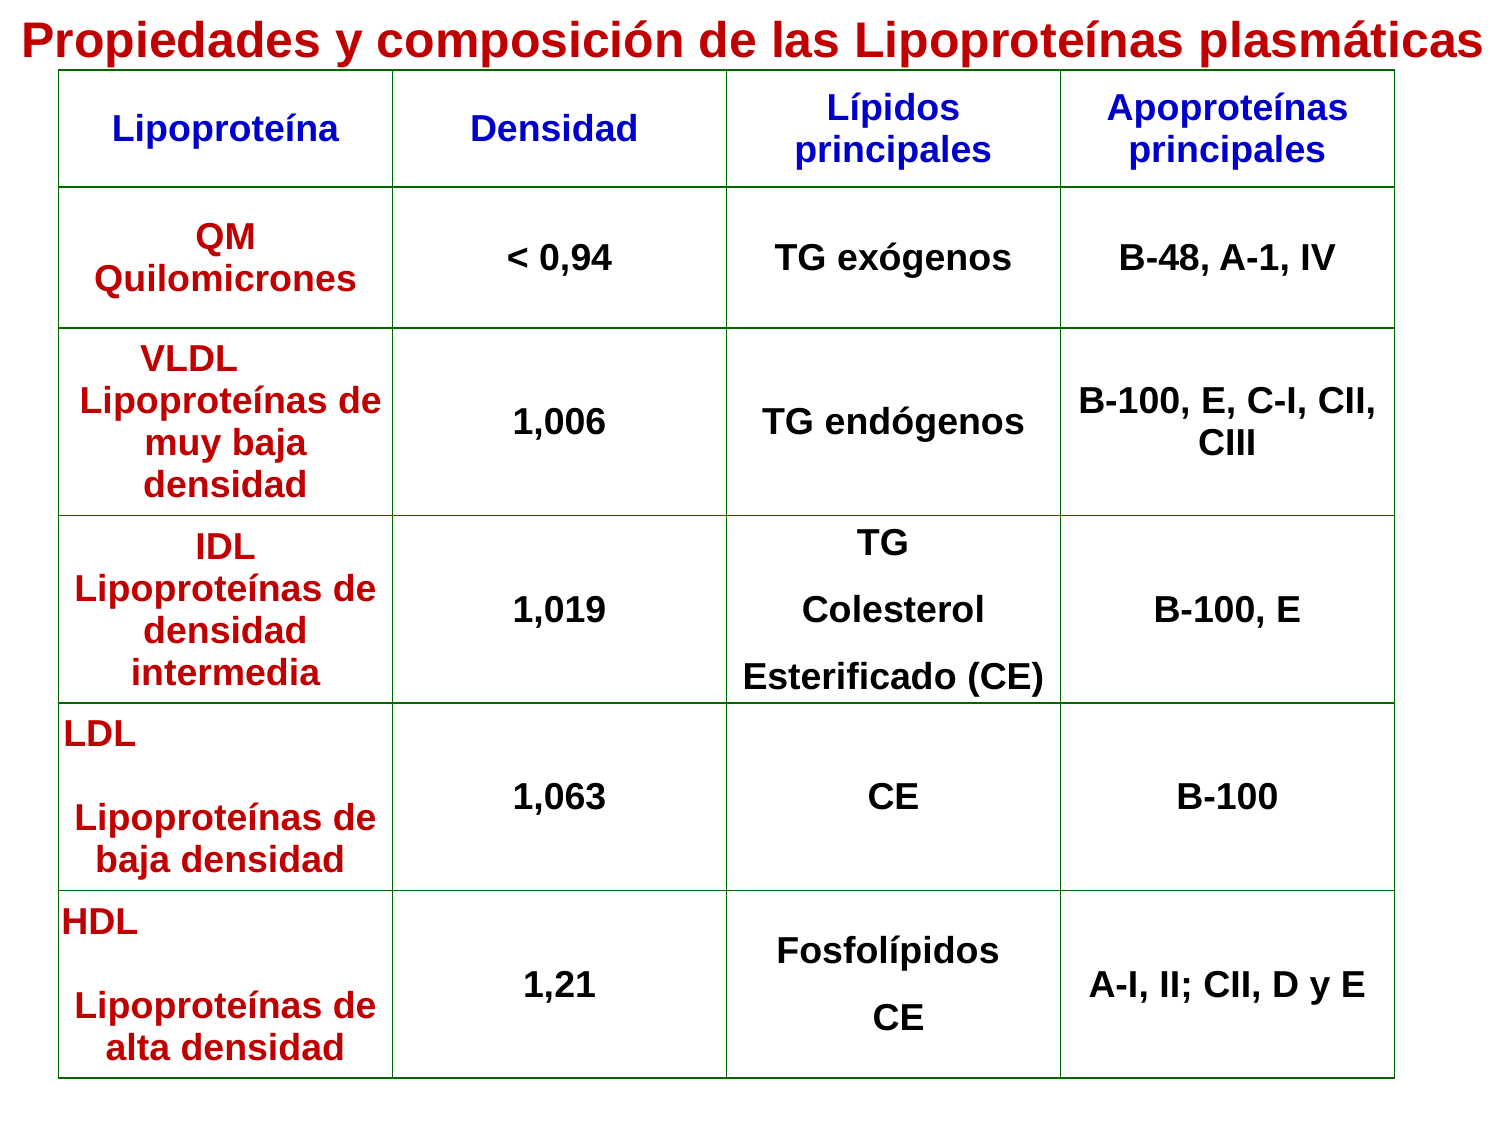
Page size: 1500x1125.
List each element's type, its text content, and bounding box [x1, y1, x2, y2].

table_cell B-100, E [1061, 516, 1394, 702]
table_cell 1,21 [393, 891, 726, 1077]
table_cell B-100, E, C-I, CII, CIII [1061, 329, 1394, 515]
table_cell Fosfolípidos CE [727, 891, 1060, 1077]
table_cell 1,006 [393, 329, 726, 515]
table_cell CE [727, 704, 1060, 890]
table_header Densidad [393, 75, 726, 186]
table_cell IDL Lipoproteínas de densidad intermedia [59, 516, 392, 702]
table_cell A-I, II; CII, D y E [1061, 891, 1394, 1077]
table_cell B-100 [1061, 704, 1394, 890]
table_header Apoproteínas principales [1061, 75, 1394, 186]
table_cell TG exógenos [727, 188, 1060, 327]
table_cell LDL Lipoproteínas de baja densidad [59, 704, 392, 890]
table_cell VLDL Lipoproteínas de muy baja densidad [59, 329, 392, 515]
table_header Lípidos principales [727, 75, 1060, 186]
table_cell TG endógenos [727, 329, 1060, 515]
table_cell 1,063 [393, 704, 726, 890]
table_cell < 0,94 [393, 188, 726, 327]
text_box Propiedades y composición de las Lipoproteínas plasmáticas [6, 0, 1500, 75]
table_cell HDL Lipoproteínas de alta densidad [59, 891, 392, 1077]
table_cell 1,019 [393, 516, 726, 702]
table_cell B-48, A-1, IV [1061, 188, 1394, 327]
table_header Lipoproteína [59, 75, 392, 186]
table_cell QM Quilomicrones [59, 188, 392, 327]
table_cell TG Colesterol Esterificado (CE) [727, 516, 1060, 702]
